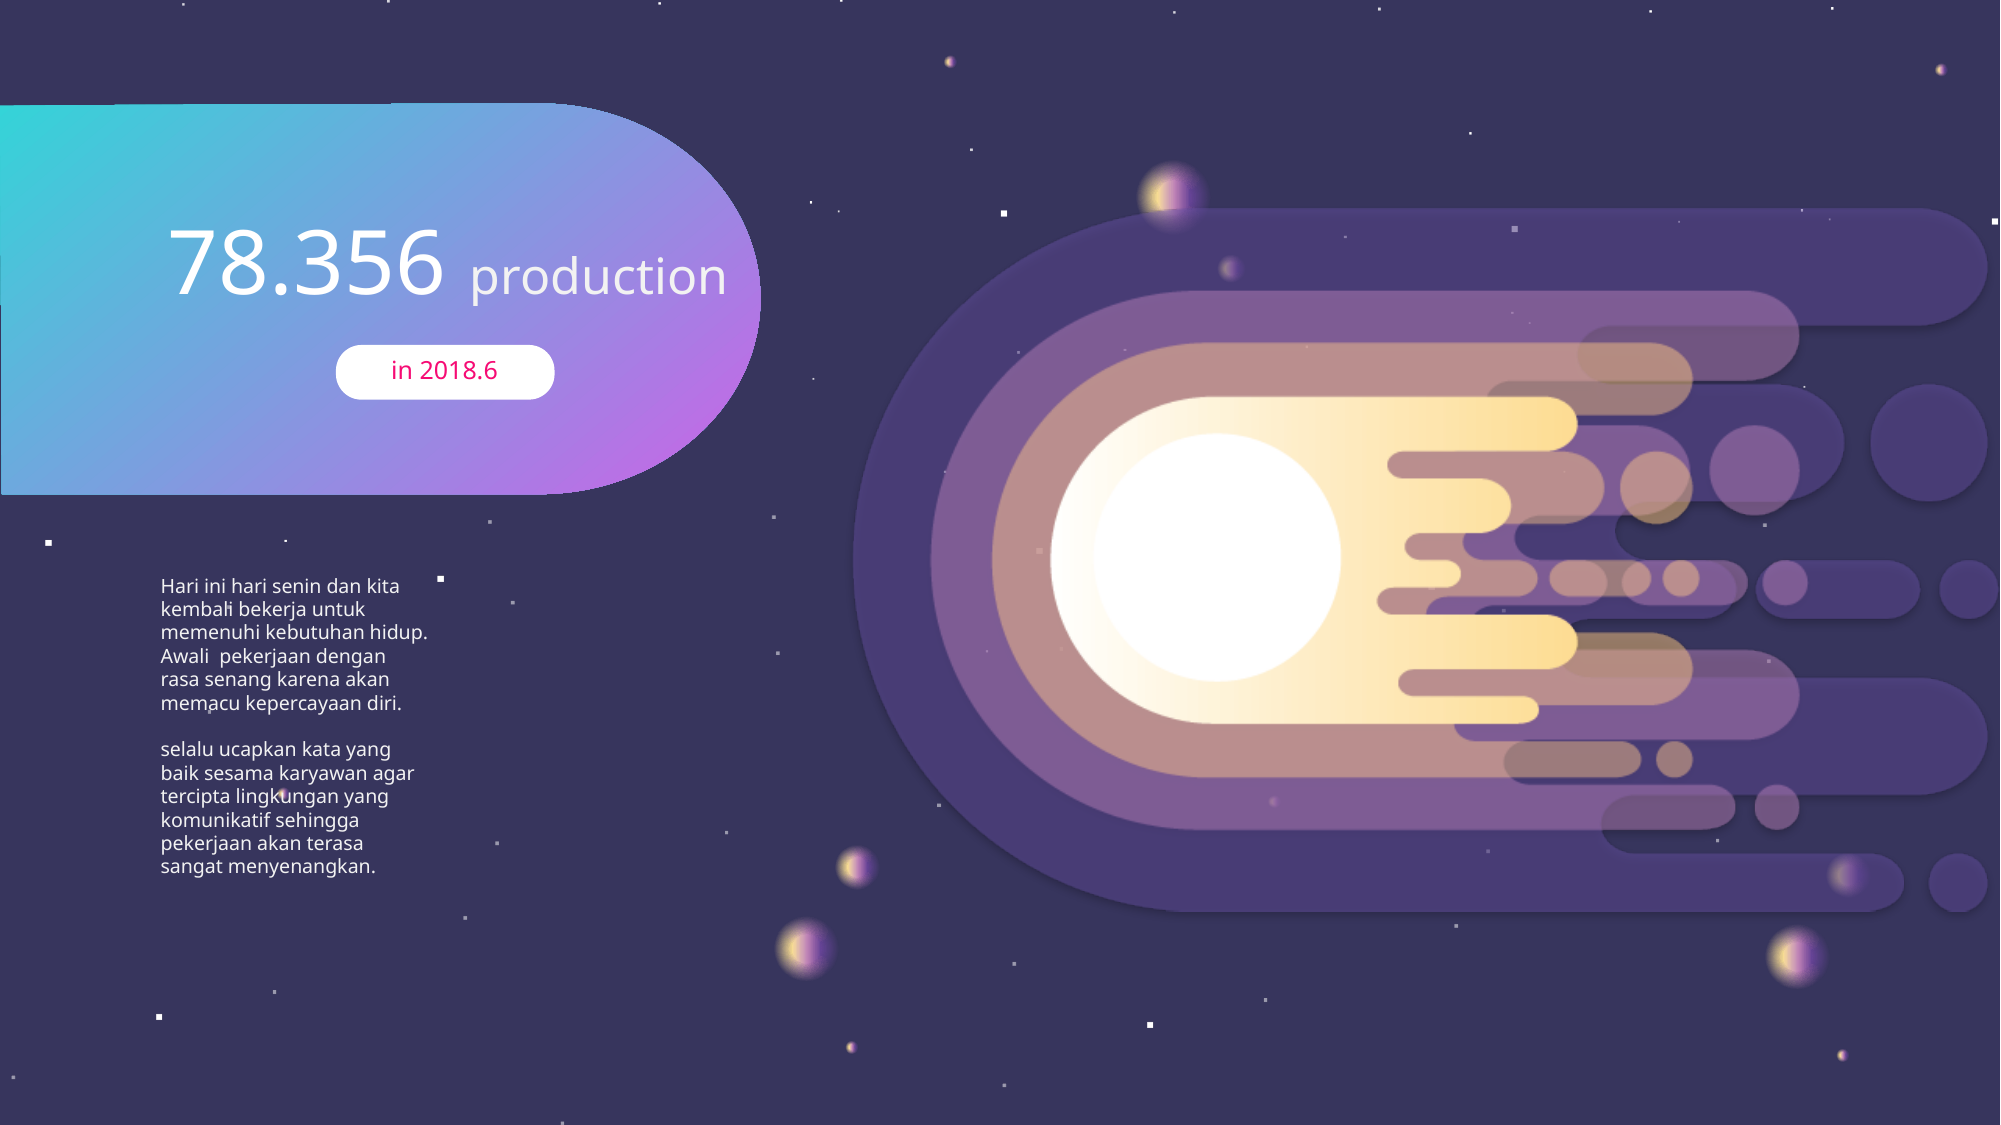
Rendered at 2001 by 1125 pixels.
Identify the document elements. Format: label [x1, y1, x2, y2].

picture [0, 0, 2000, 1125]
text_box [159, 197, 738, 400]
